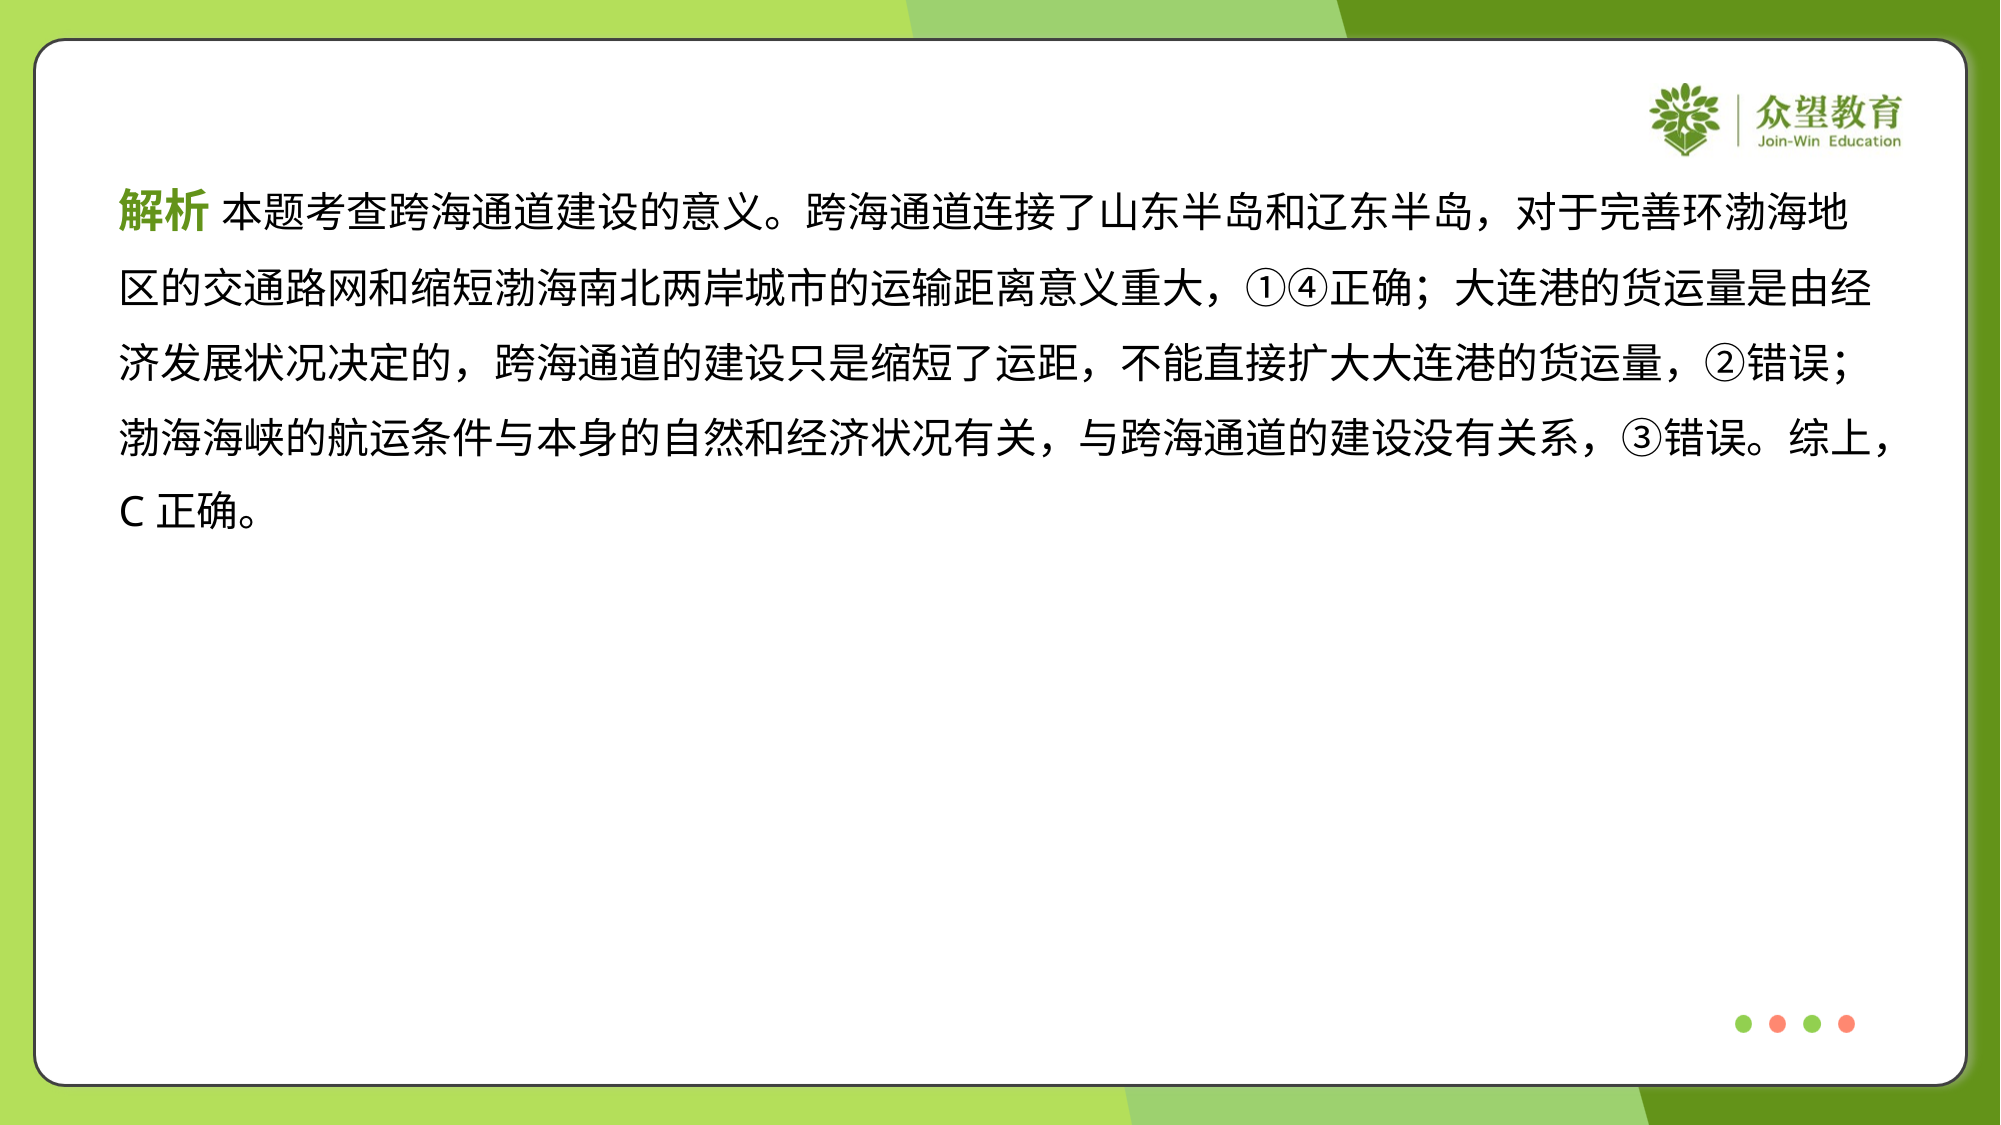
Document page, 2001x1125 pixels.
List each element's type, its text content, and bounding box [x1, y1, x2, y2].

text_box 解析 本题考查跨海通道建设的意义。跨海通道连接了山东半岛和辽东半岛，对于完善环渤海地 区的交通路网和缩短渤海南北两岸城市的运输距离意义重大，①④正确；大连港的货运量是由经 济发展状况决定的，跨海通道的建设只是缩短了运距，不能直接扩大大连港的货运量，②错误； 渤海海峡的航运条件与本身的自然和经济状况有关，与跨海通道的建设没有关系，③错误。综上， C正确。 [118, 159, 1883, 527]
picture [0, 0, 2000, 1125]
